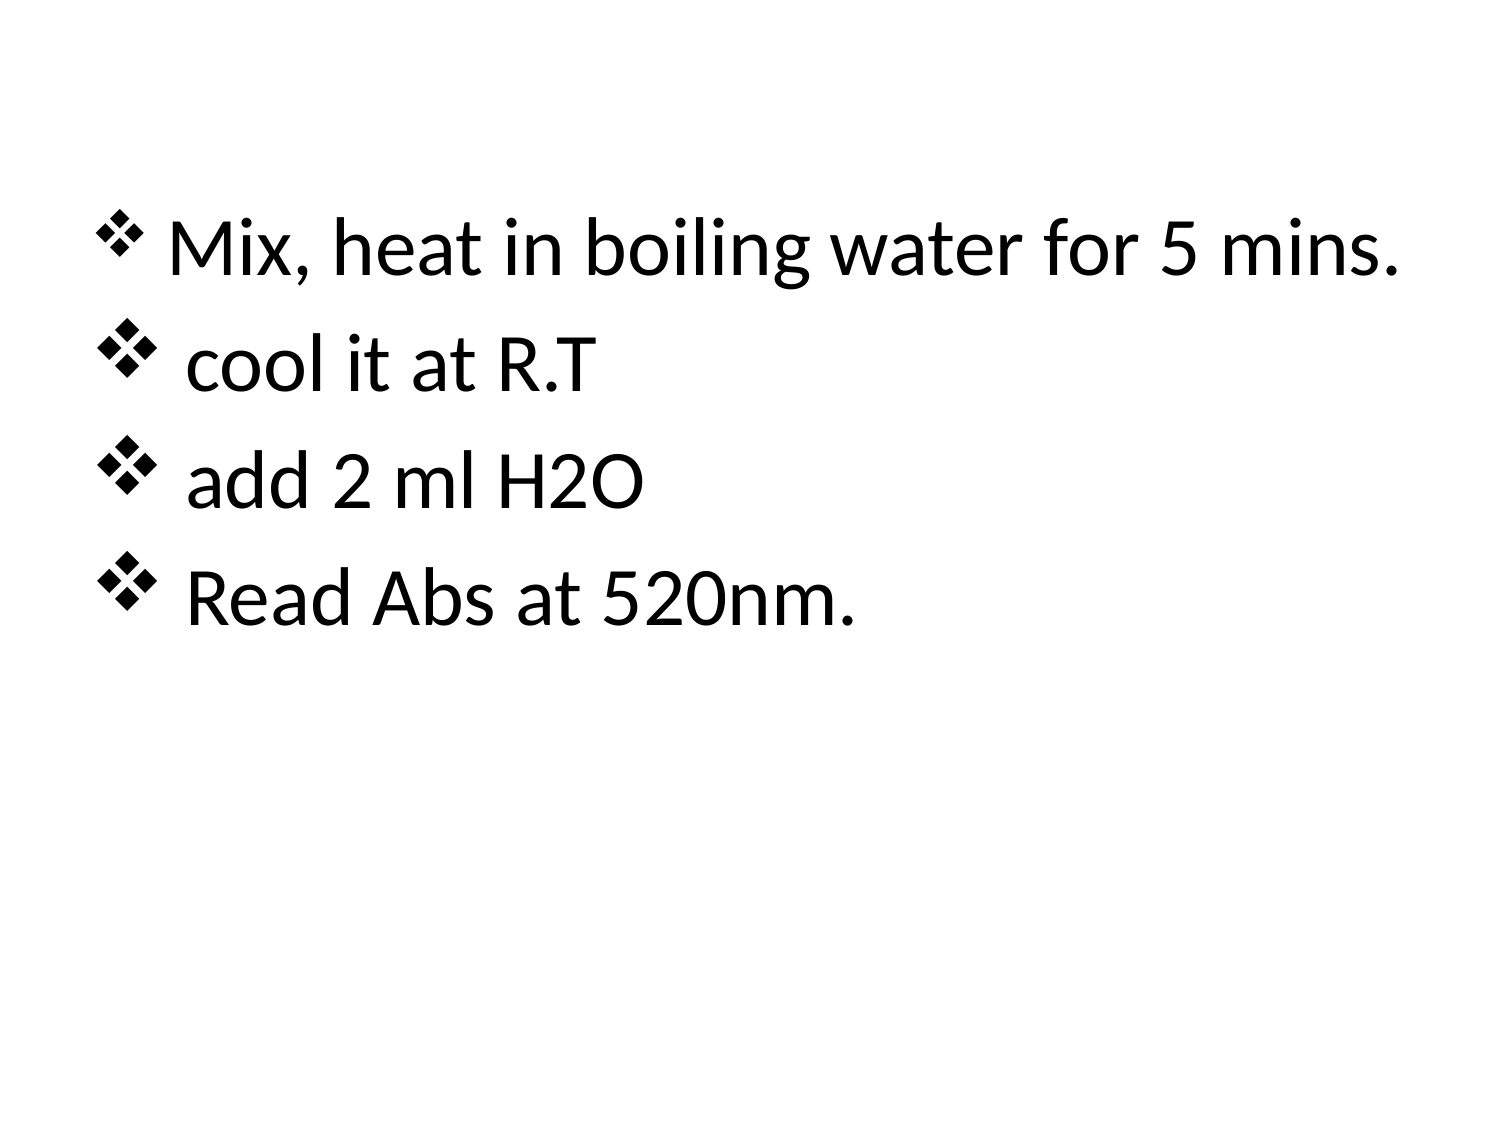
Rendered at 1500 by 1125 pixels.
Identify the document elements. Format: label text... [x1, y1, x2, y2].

list Mix, heat in boiling water for 5 mins. cool it at R.T add 2 ml H2O Read Abs at 520nm. [75, 184, 1425, 1005]
